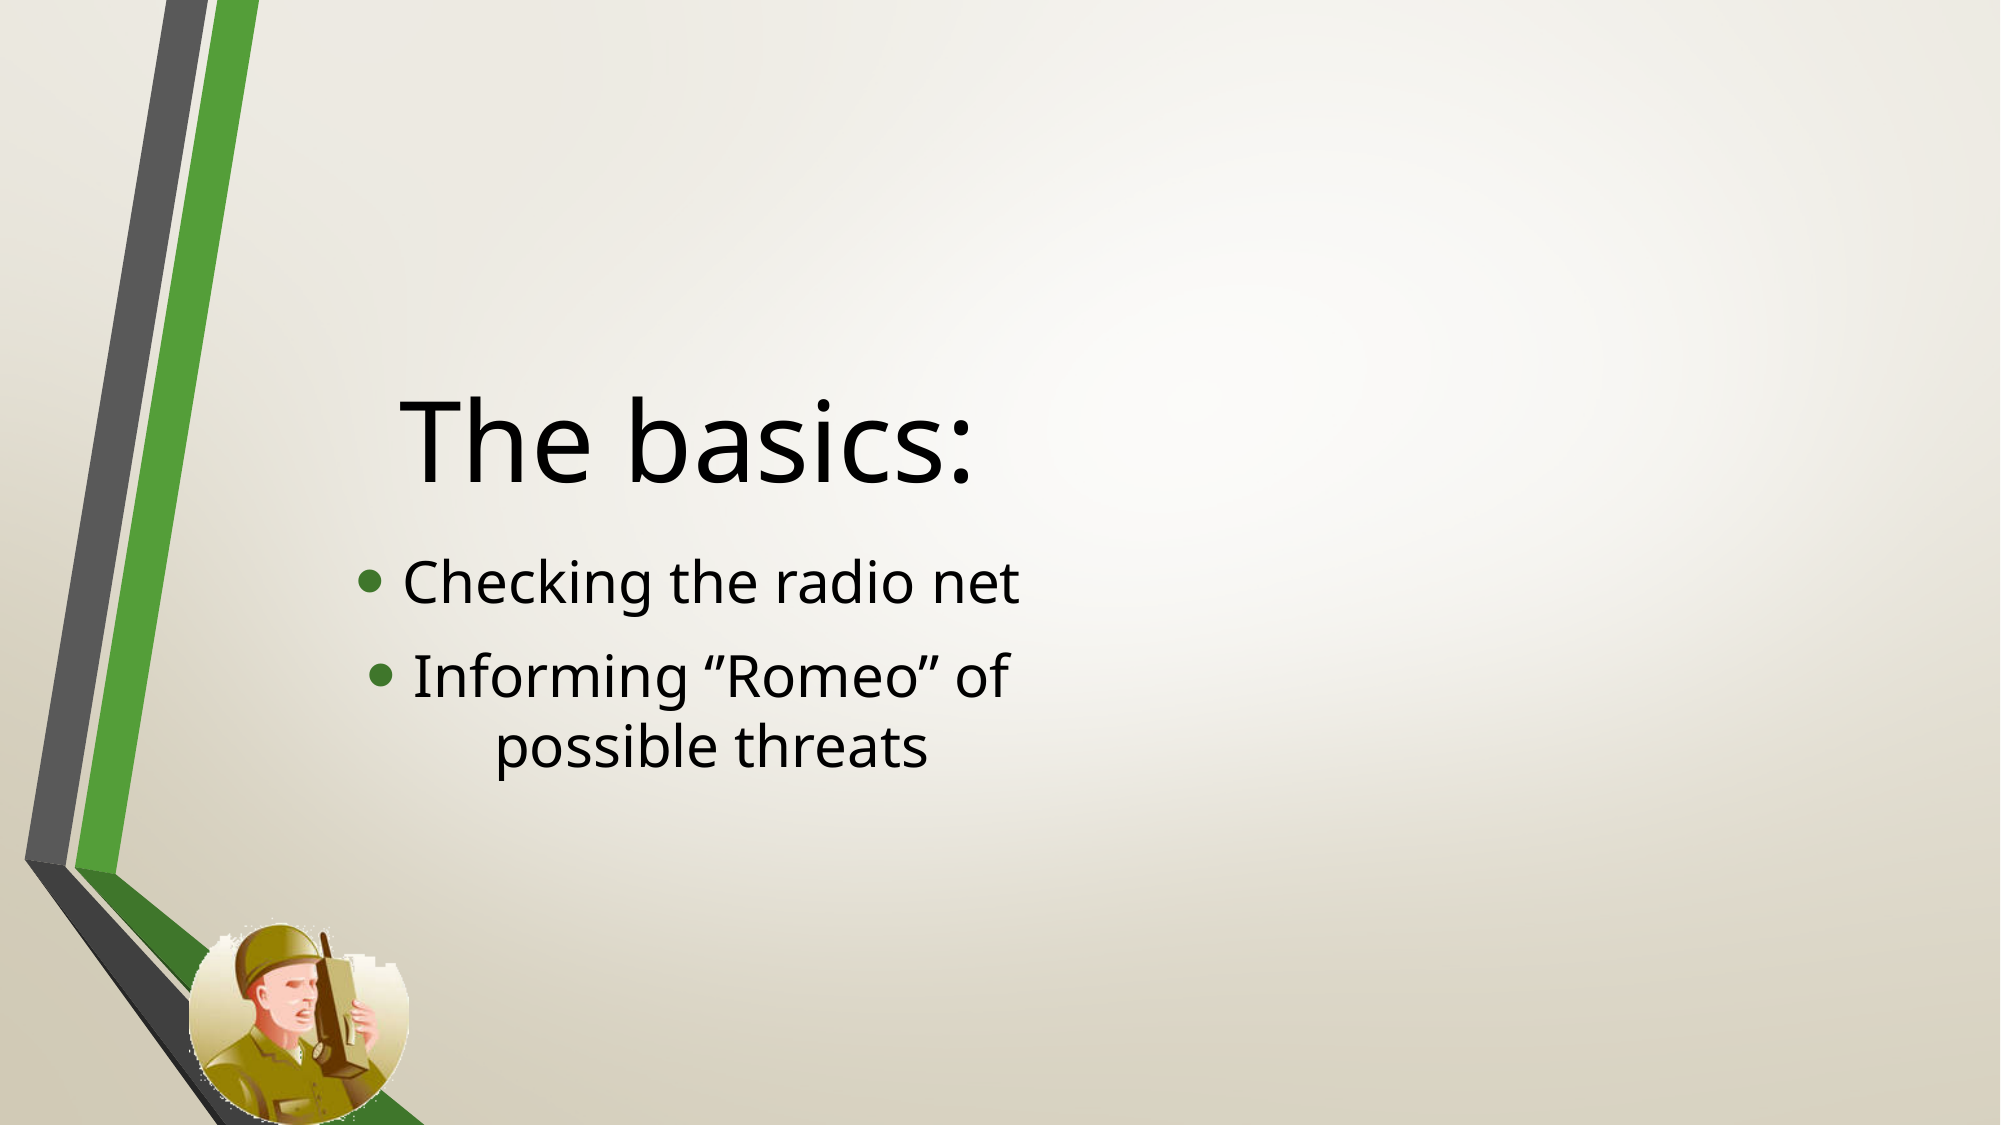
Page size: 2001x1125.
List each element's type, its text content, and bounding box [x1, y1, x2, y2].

picture [189, 905, 410, 1125]
title The basics: [243, 287, 1134, 512]
list Checking the radio net Informing ‘’Romeo’’ of possible threats [243, 512, 1134, 813]
